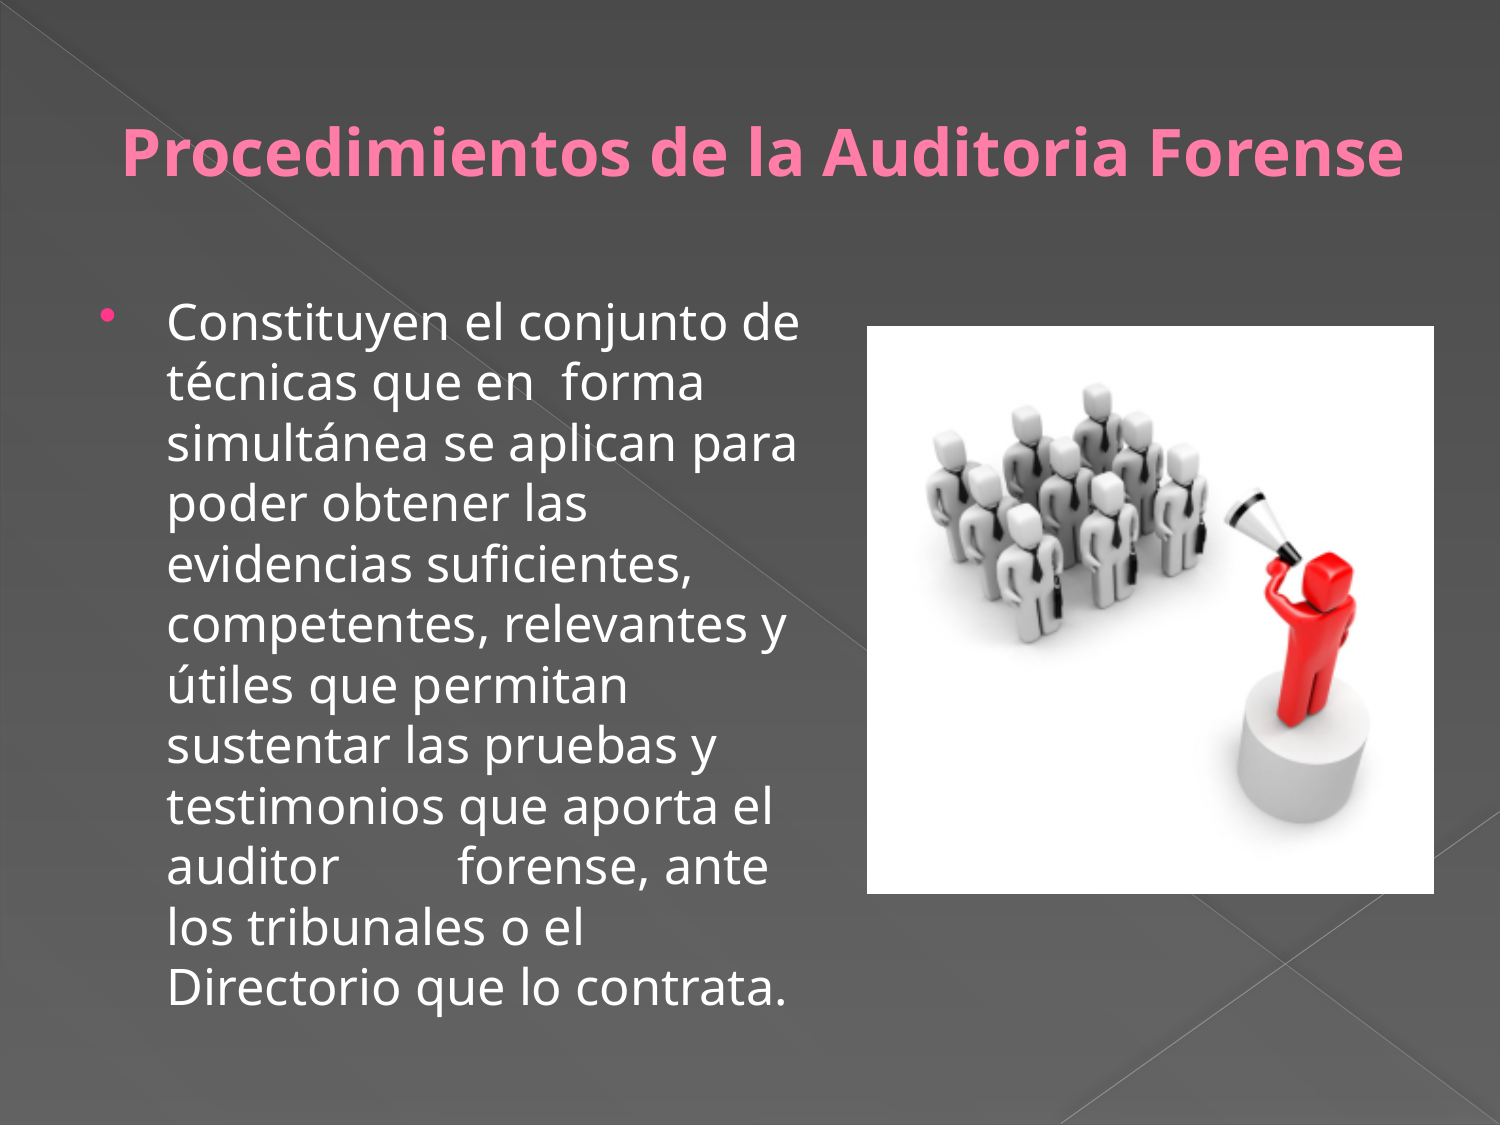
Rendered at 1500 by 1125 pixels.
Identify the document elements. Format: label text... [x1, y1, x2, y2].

title Procedimientos de la Auditoria Forense [88, 78, 1439, 302]
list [866, 326, 1435, 894]
list Constituyen el conjunto de técnicas que en forma simultánea se aplican para poder obtener las evidencias suficientes, competentes, relevantes y útiles que permitan sustentar las pruebas y testimonios que aporta el auditor forense, ante los tribunales o el Directorio que lo contrata. [75, 282, 833, 1025]
